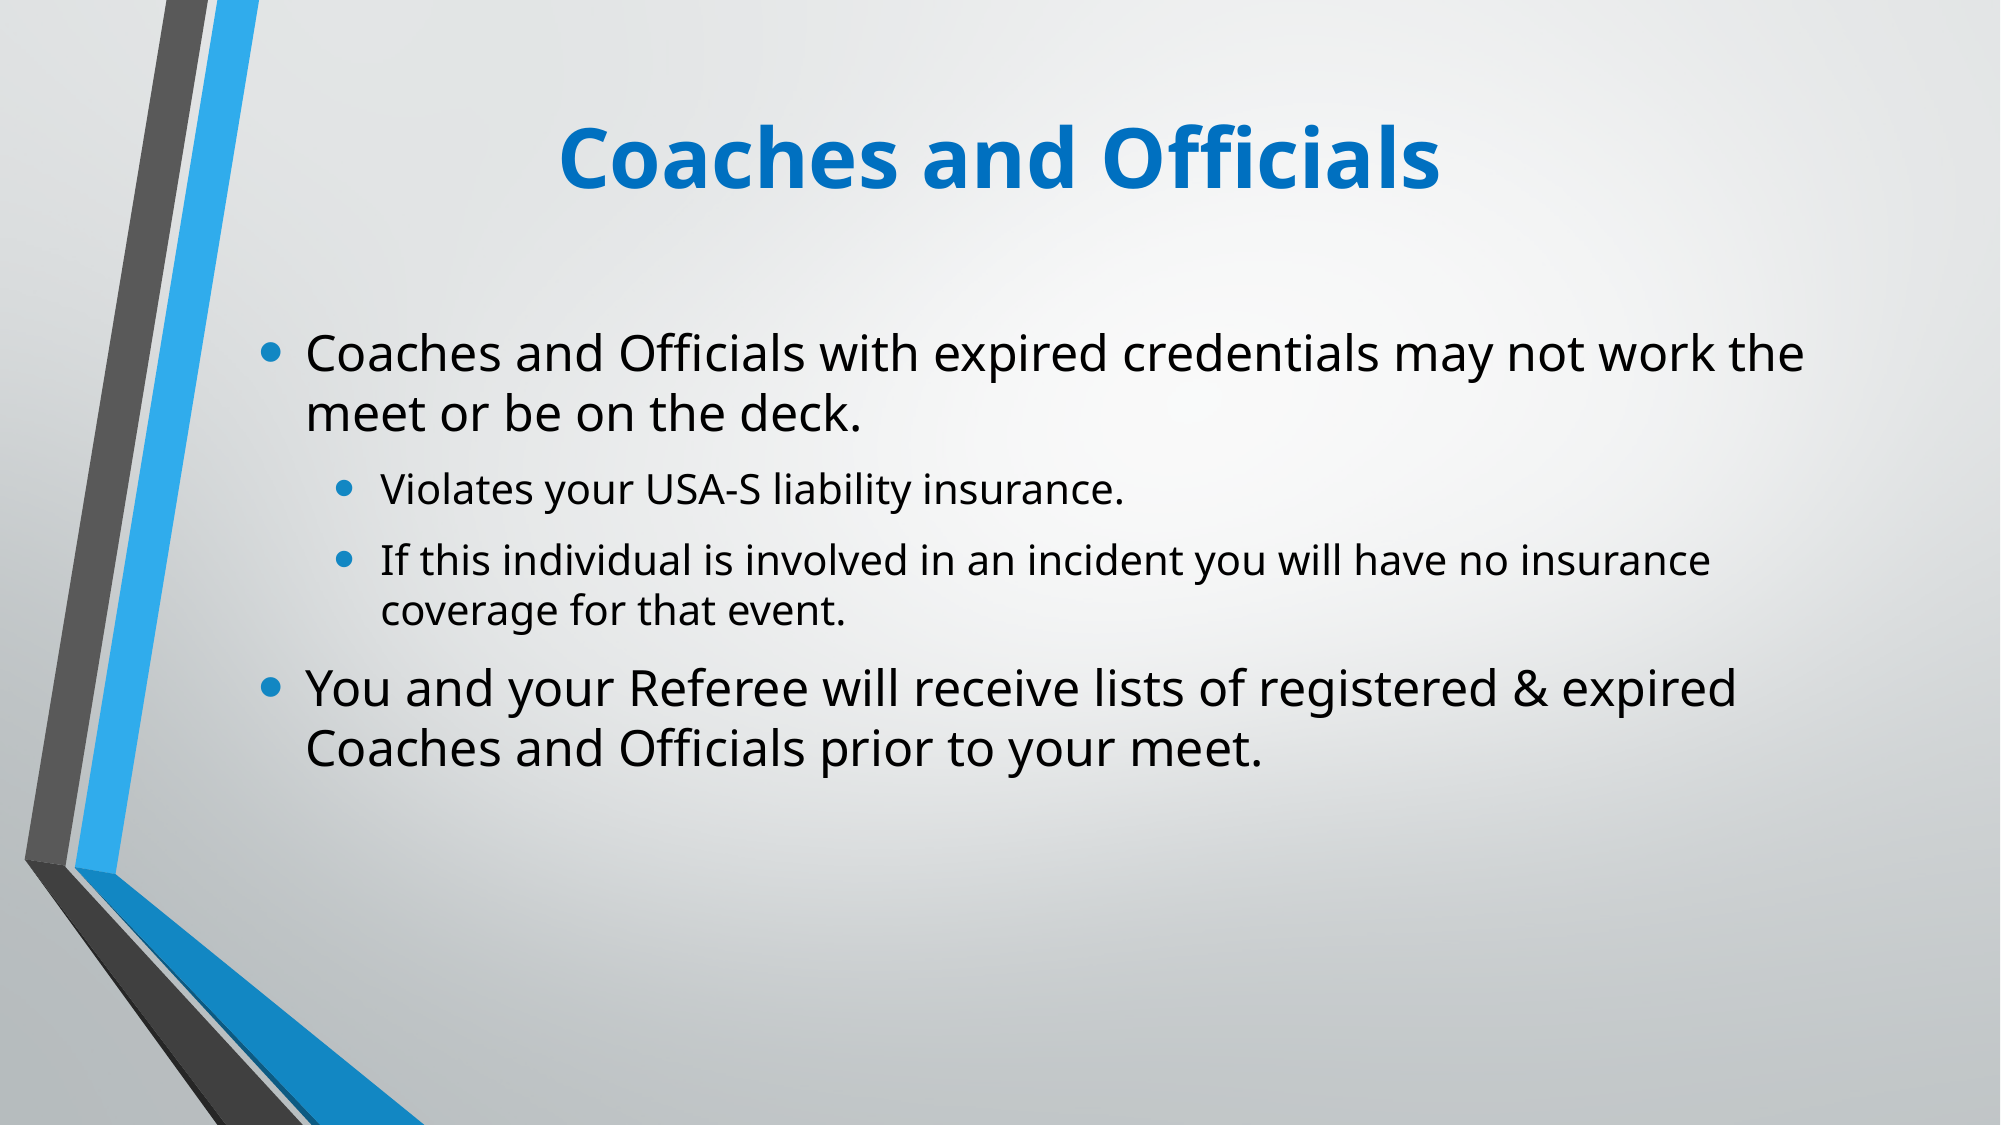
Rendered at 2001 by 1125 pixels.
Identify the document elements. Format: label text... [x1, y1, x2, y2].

list Coaches and Officials with expired credentials may not work the meet or be on the deck. Violates your USA-S liability insurance. If this individual is involved in an incident you will have no insurance coverage for that event. You and your Referee will receive lists of registered & expired Coaches and Officials prior to your meet. [243, 148, 1887, 950]
title Coaches and Officials [137, 46, 1863, 264]
